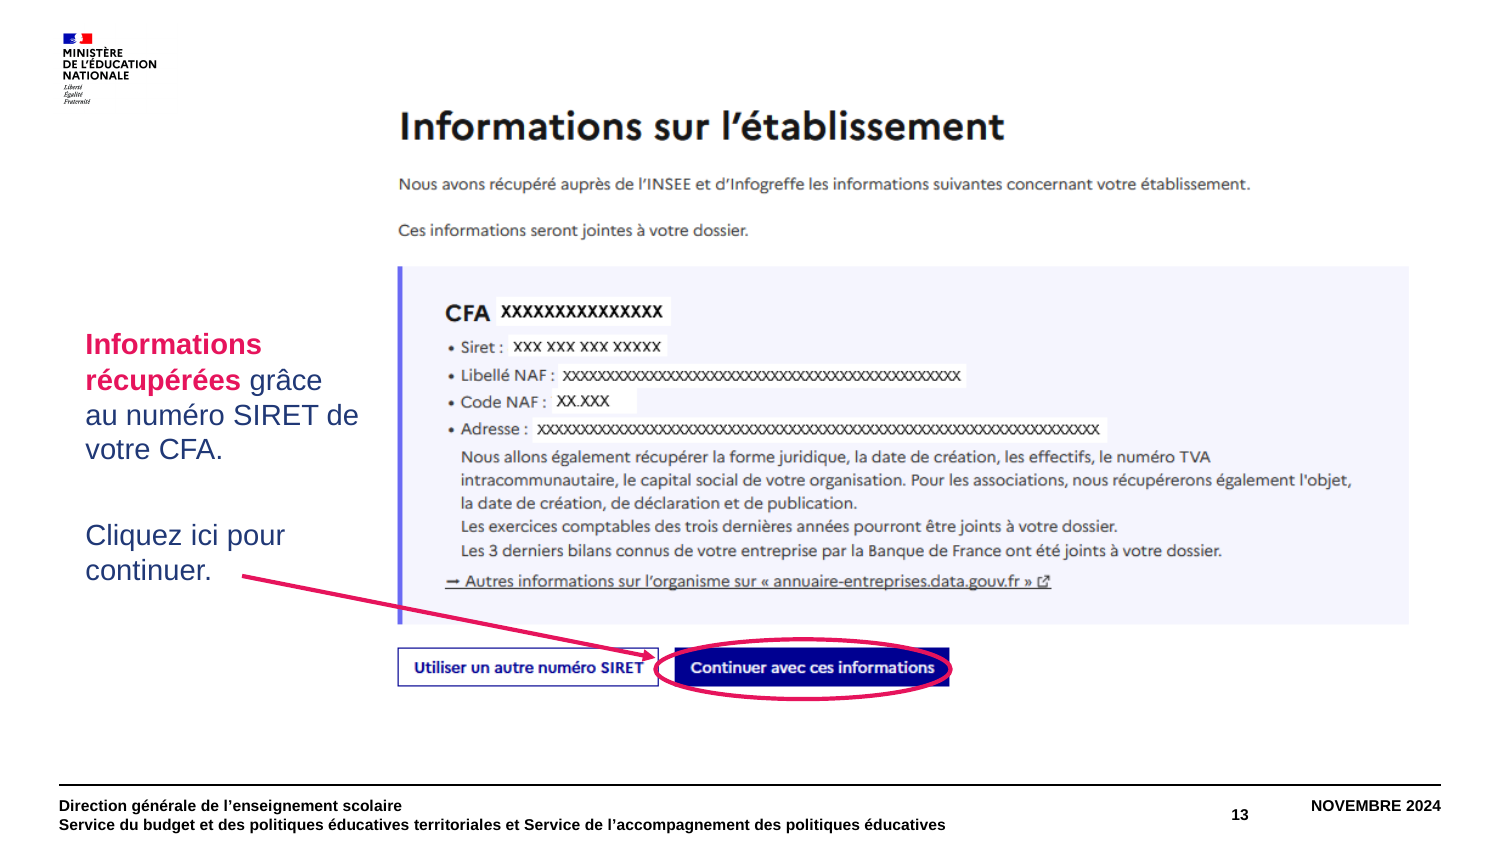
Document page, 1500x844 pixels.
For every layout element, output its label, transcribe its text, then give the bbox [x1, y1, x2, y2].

slide_number NOVEMBRE 2024 [1249, 784, 1441, 844]
picture [53, 23, 178, 114]
footer Direction générale de l’enseignement scolaire Service du budget et des politiques éducatives territoriales et Service de l’accompagnement des politiques éducatives [59, 784, 1028, 844]
text_box Cliquez ici pour continuer. [70, 509, 372, 594]
slide_number 13 [1028, 784, 1249, 844]
picture [377, 102, 1426, 700]
text_box Informations récupérées grâce au numéro SIRET de votre CFA. [70, 318, 372, 474]
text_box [241, 575, 656, 659]
